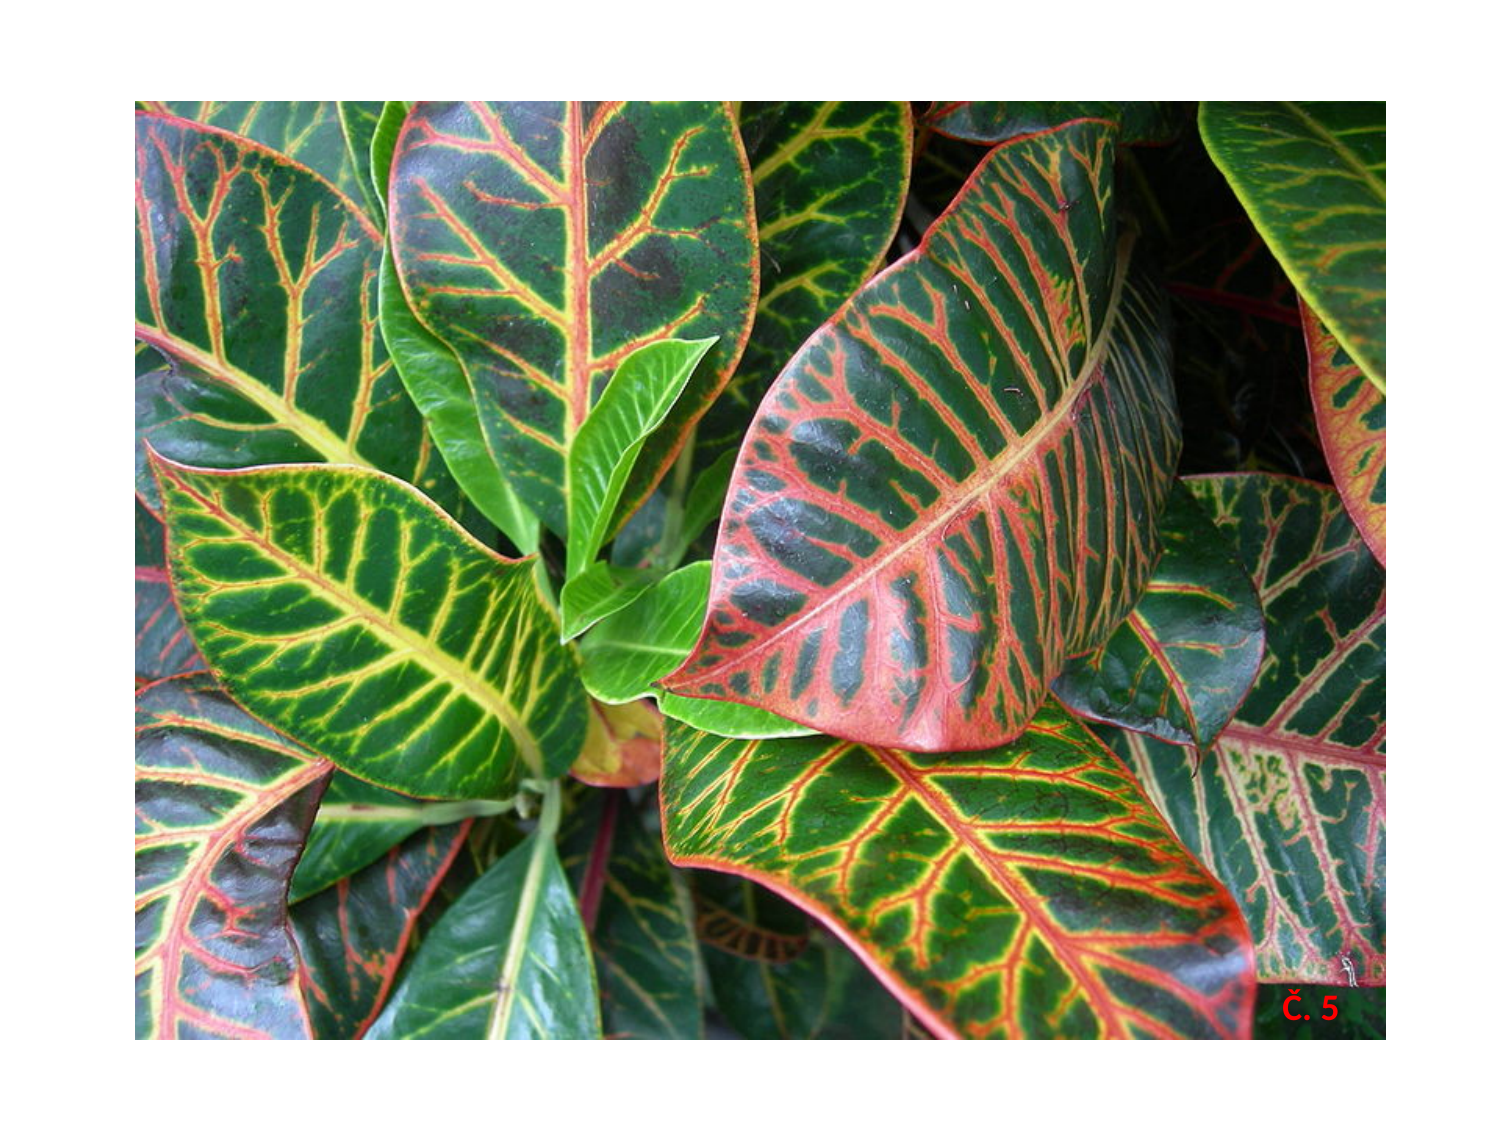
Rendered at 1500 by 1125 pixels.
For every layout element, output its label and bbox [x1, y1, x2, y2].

picture [135, 101, 1386, 1040]
